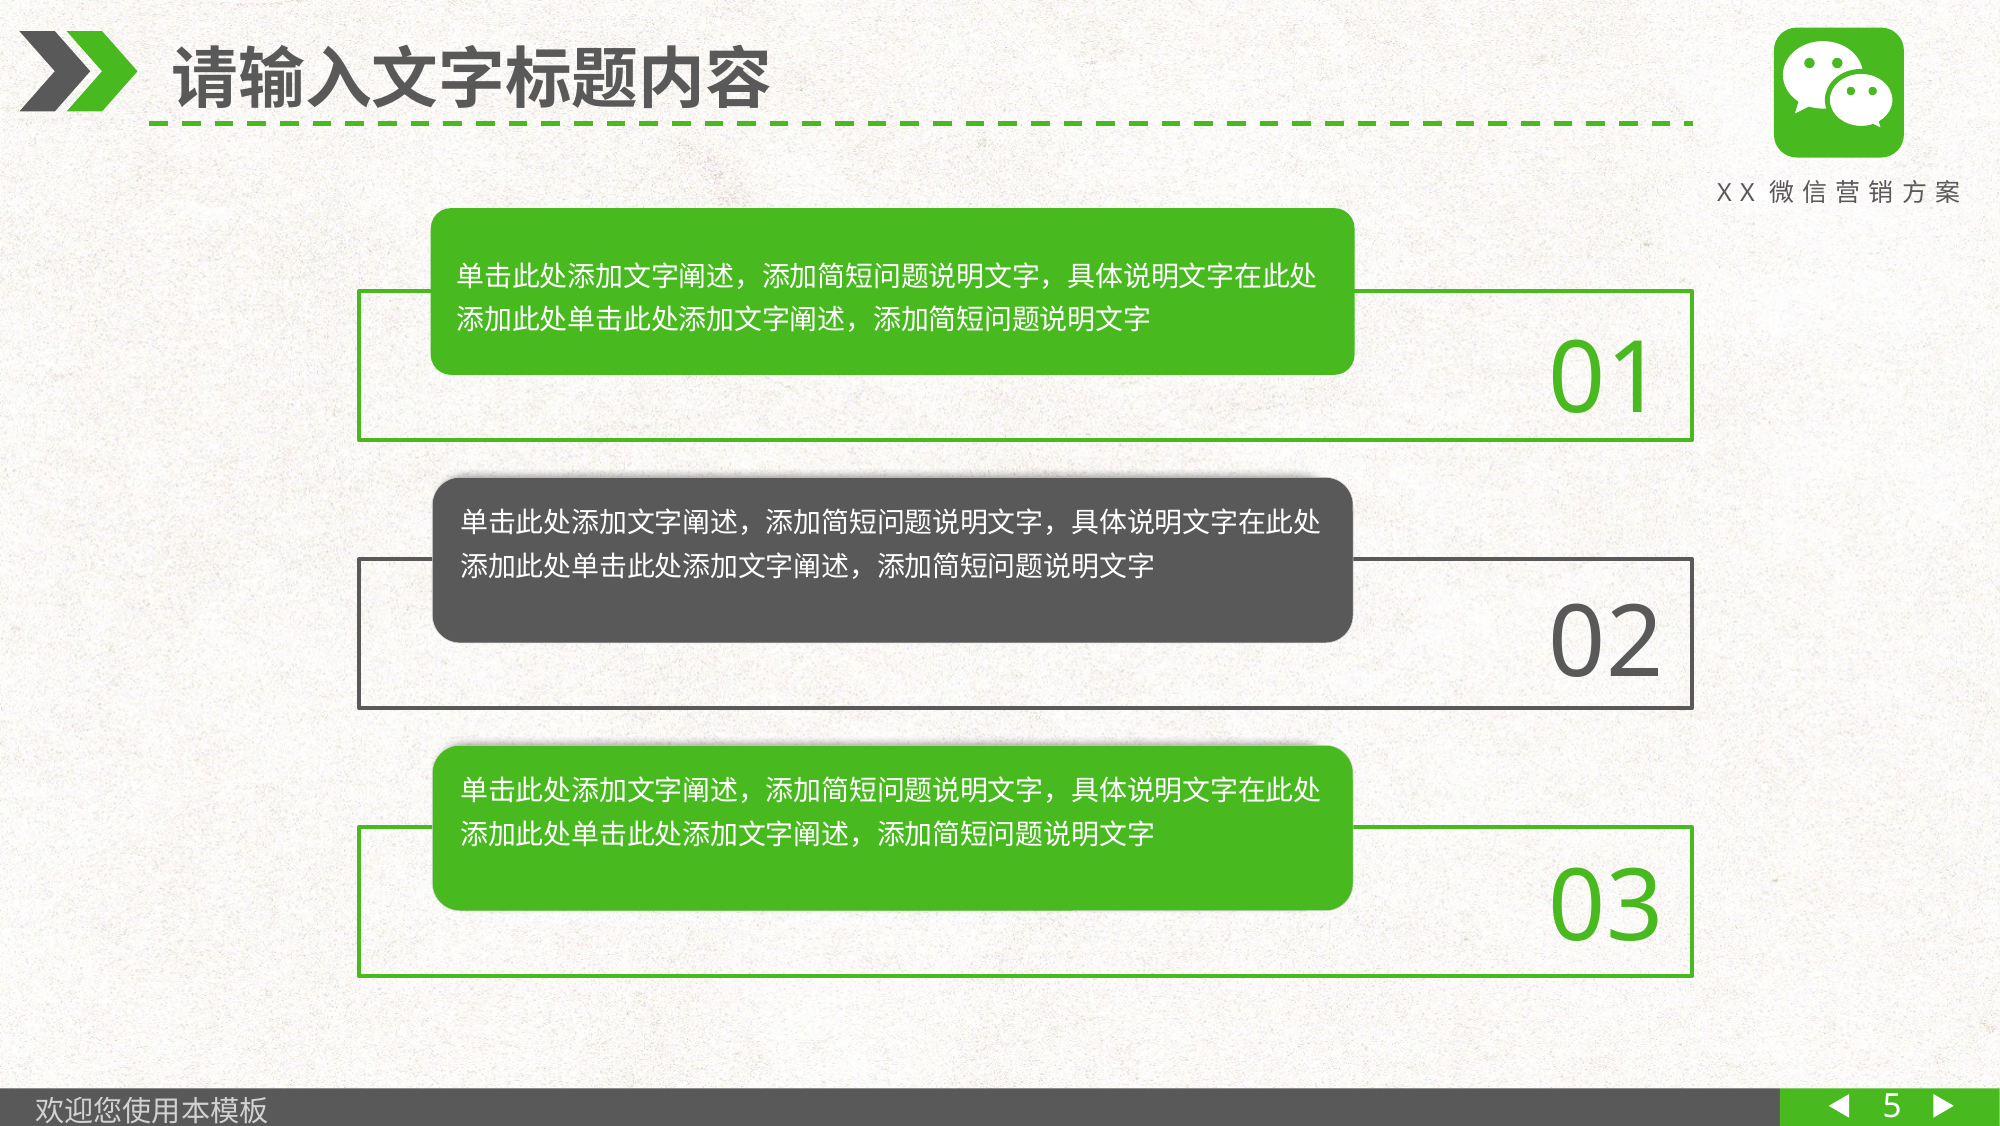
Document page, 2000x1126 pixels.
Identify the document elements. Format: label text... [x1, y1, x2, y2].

text_box [358, 559, 1693, 709]
text_box [17, 28, 92, 114]
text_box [1692, 27, 1986, 215]
text_box 01 [1519, 302, 1693, 443]
text_box 请输入文字标题内容 [125, 28, 1354, 124]
text_box 单击此处添加文字阐述，添加简短问题说明文字，具体说明文字在此处添加此处单击此处添加文字阐述，添加简短问题说明文字 [432, 477, 1354, 643]
text_box 单击此处添加文字阐述，添加简短问题说明文字，具体说明文字在此处添加此处单击此处添加文字阐述，添加简短问题说明文字 [430, 208, 1355, 375]
text_box [358, 827, 1693, 977]
text_box 单击此处添加文字阐述，添加简短问题说明文字，具体说明文字在此处添加此处单击此处添加文字阐述，添加简短问题说明文字 [432, 745, 1354, 911]
text_box 03 [1519, 830, 1693, 971]
picture [0, 0, 2000, 1088]
text_box [64, 28, 140, 114]
text_box [358, 291, 1693, 441]
text_box 02 [1519, 566, 1693, 707]
